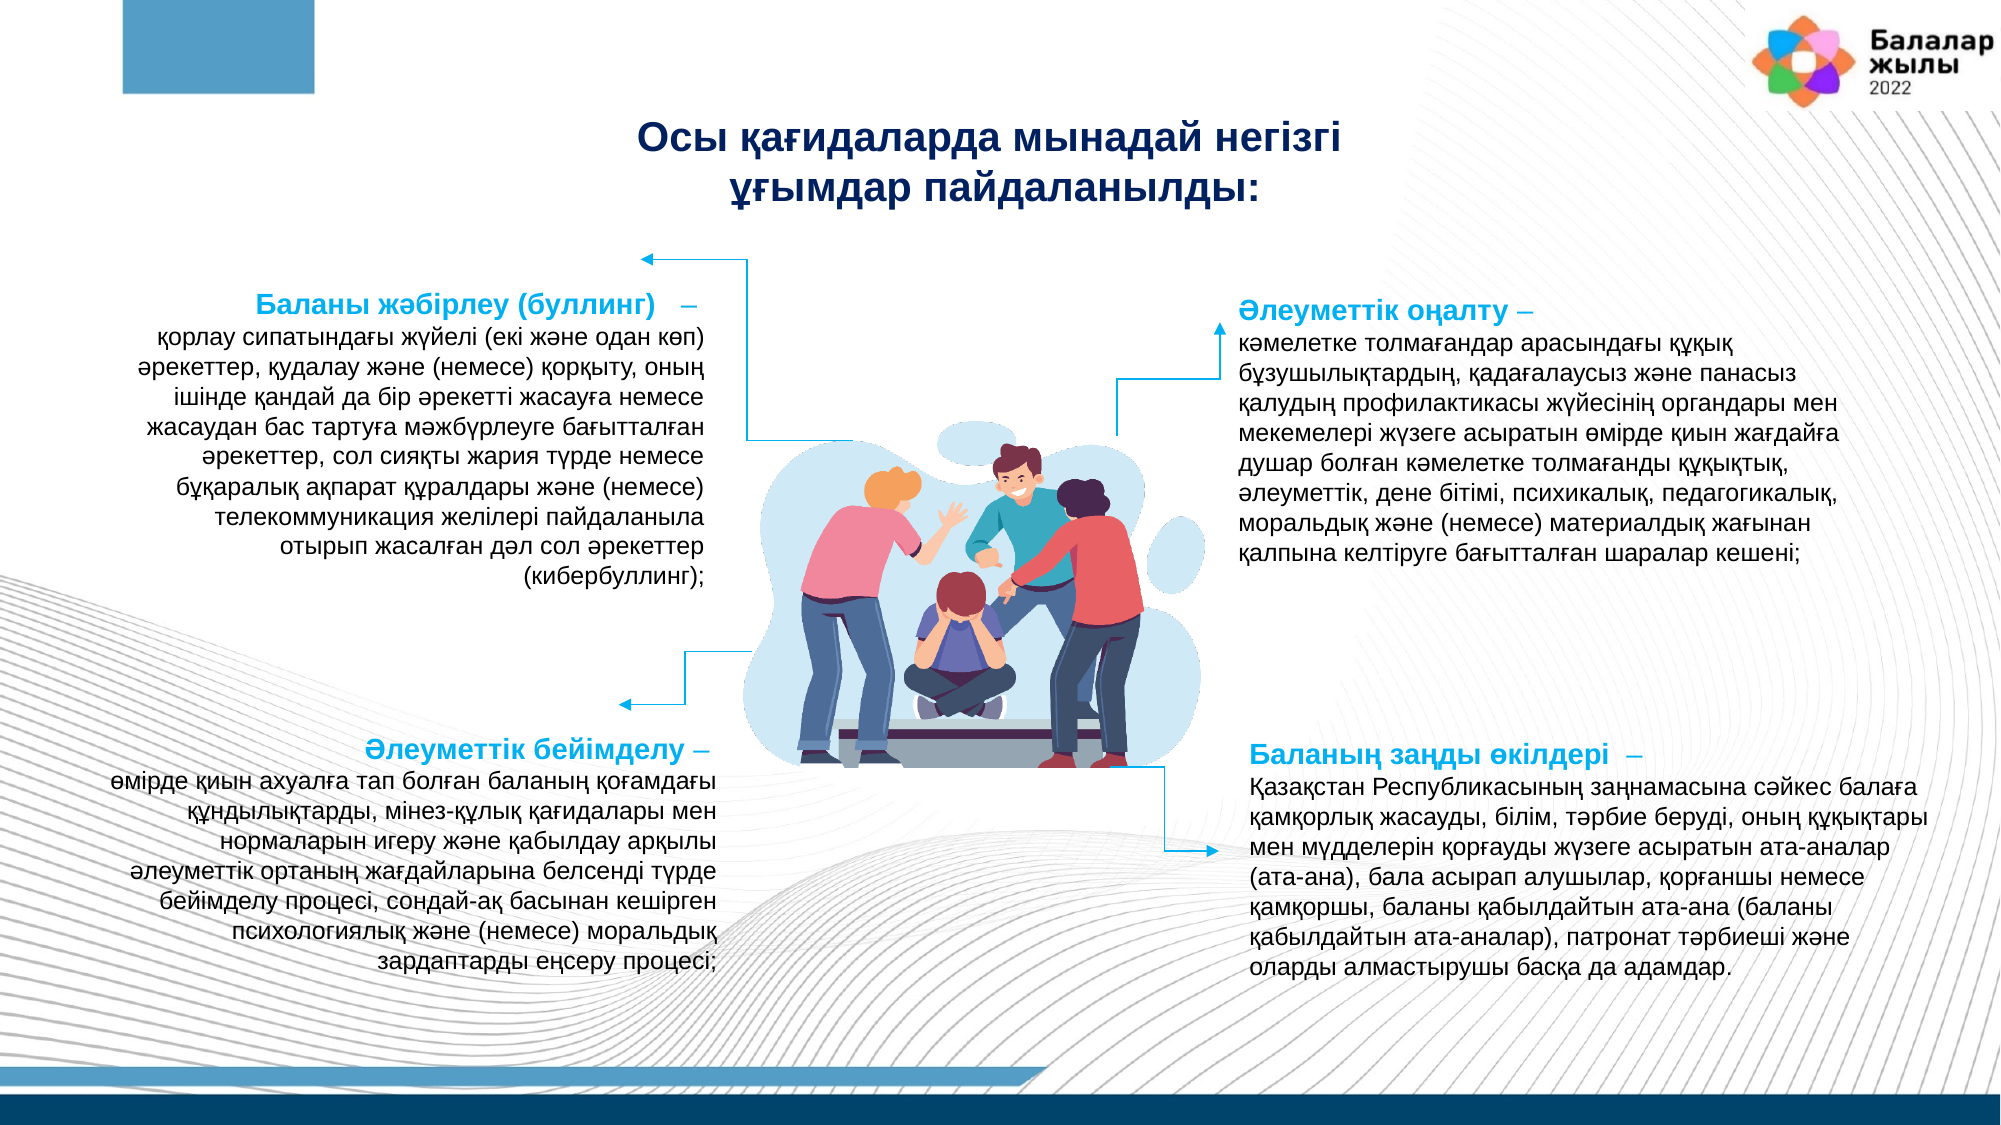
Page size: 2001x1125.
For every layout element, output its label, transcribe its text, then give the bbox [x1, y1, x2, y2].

text_box Осы қағидаларда мынадай негізгі ұғымдар пайдаланылды: [418, 101, 1572, 217]
text_box Баланың заңды өкiлдерi – Қазақстан Республикасының заңнамасына сәйкес балаға қамқорлық жасауды, бiлiм, тәрбие берудi, оның құқықтары мен мүдделерiн қорғауды жүзеге асыратын ата-аналар (ата-ана), бала асырап алушылар, қорғаншы немесе қамқоршы, баланы қабылдайтын ата-ана (баланы қабылдайтын ата-аналар), патронат тәрбиешi және оларды алмастырушы басқа да адамдар. [1234, 727, 1960, 988]
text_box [640, 259, 854, 441]
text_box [1109, 766, 1220, 852]
picture [0, 0, 2001, 1125]
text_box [618, 651, 752, 705]
text_box Әлеуметтік оңалту – кәмелетке толмағандар арасындағы құқық бұзушылықтардың, қадағалаусыз және панасыз қалудың профилактикасы жүйесінің органдары мен мекемелері жүзеге асыратын өмірде қиын жағдайға душар болған кәмелетке толмағанды құқықтық, әлеуметтік, дене бітімі, психикалық, педагогикалық, моральдық және (немесе) материалдық жағынан қалпына келтіруге бағытталған шаралар кешені; [1223, 284, 1911, 574]
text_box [1111, 327, 1226, 431]
text_box Баланы жәбірлеу (буллинг) – қорлау сипатындағы жүйелі (екі және одан көп) әрекеттер, қудалау және (немесе) қорқыту, оның ішінде қандай да бір әрекетті жасауға немесе жасаудан бас тартуға мәжбүрлеуге бағытталған әрекеттер, сол сияқты жария түрде немесе бұқаралық ақпарат құралдары және (немесе) телекоммуникация желілері пайдаланыла отырып жасалған дәл сол әрекеттер (кибербуллинг); [120, 277, 721, 598]
text_box Әлеуметтік бейімделу – өмірде қиын ахуалға тап болған баланың қоғамдағы құндылықтарды, мінез-құлық қағидалары мен нормаларын игеру және қабылдау арқылы әлеуметтік ортаның жағдайларына белсенді түрде бейімделу процесі, сондай-ақ басынан кешірген психологиялық және (немесе) моральдық зардаптарды еңсеру процесі; [95, 722, 733, 982]
